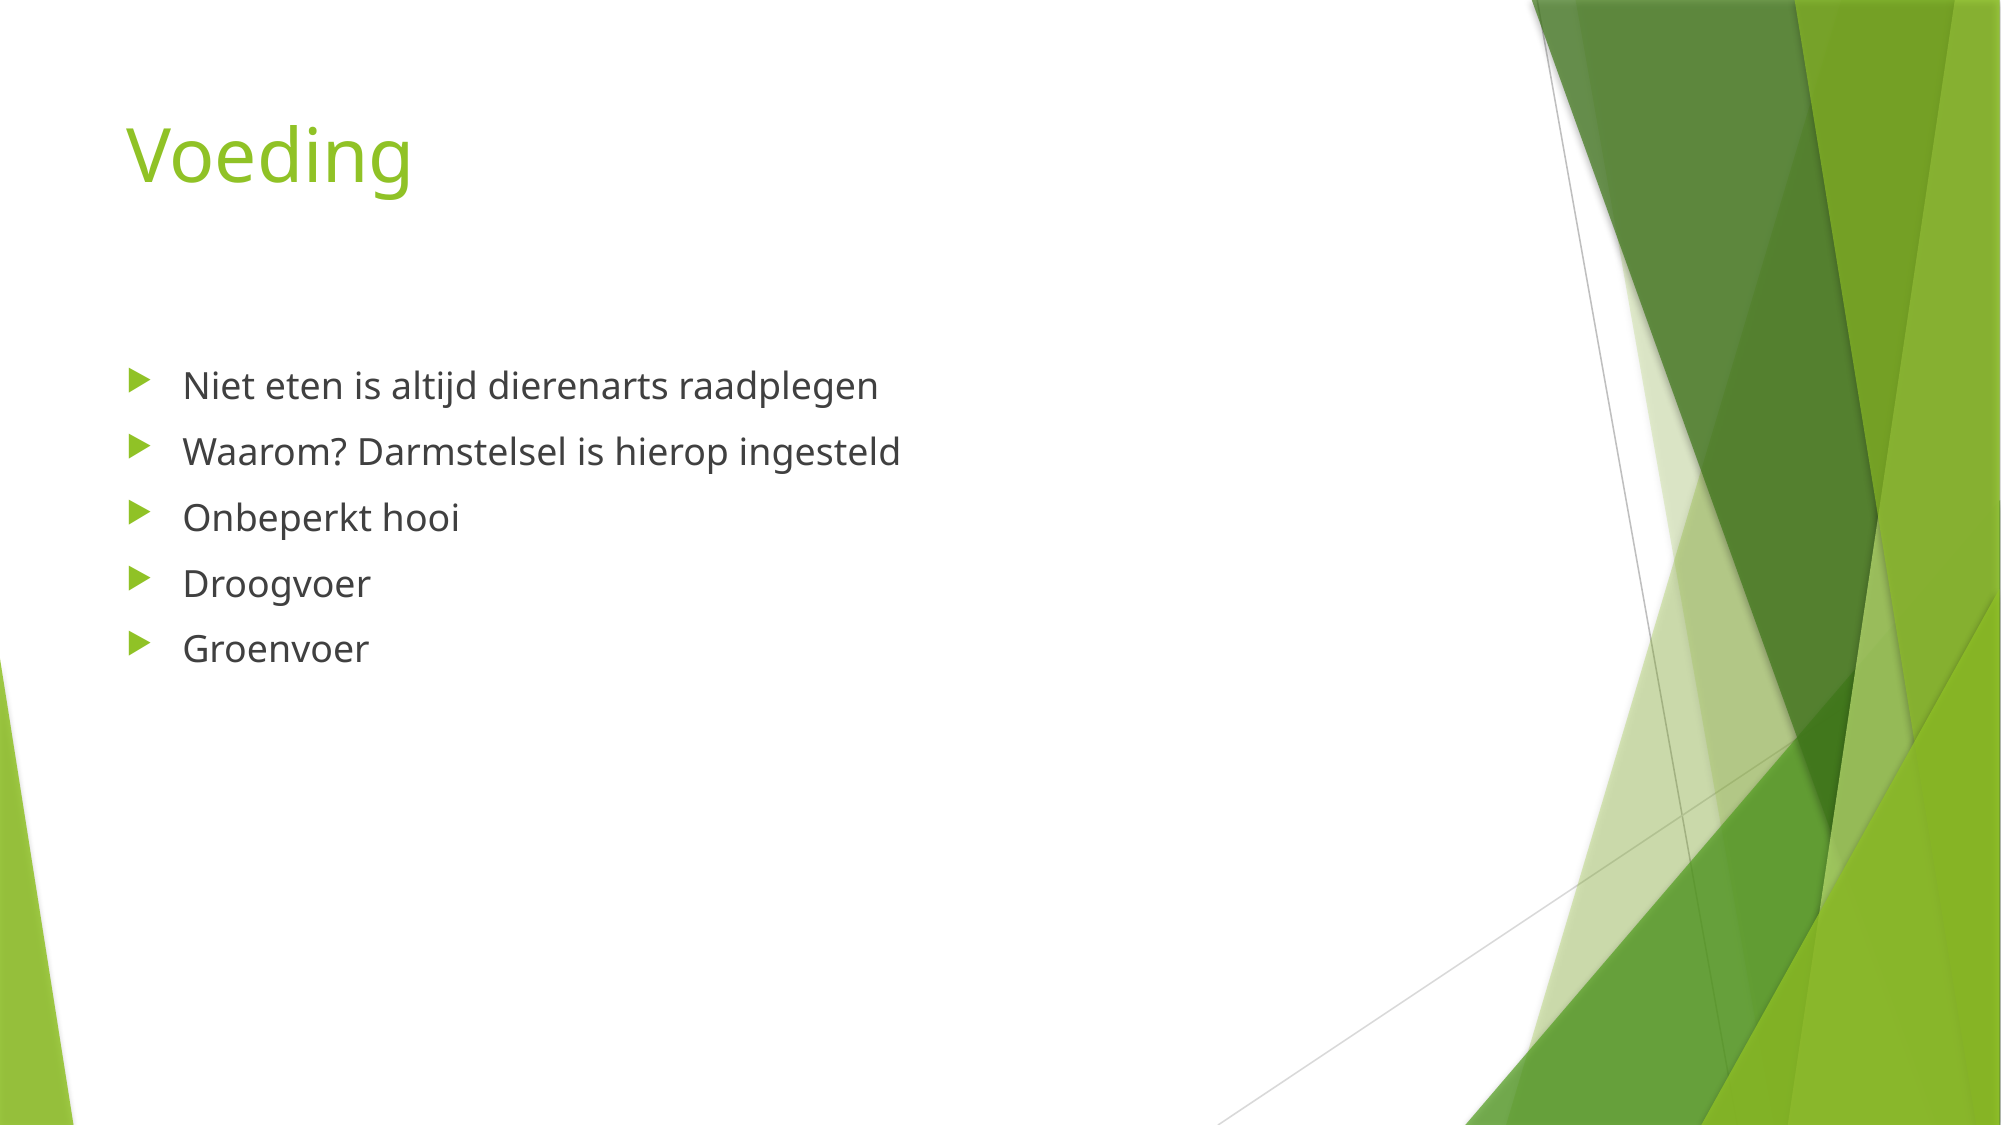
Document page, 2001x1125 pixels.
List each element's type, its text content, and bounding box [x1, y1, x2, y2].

list Niet eten is altijd dierenarts raadplegen Waarom? Darmstelsel is hierop ingesteld Onbeperkt hooi Droogvoer Groenvoer [111, 354, 1522, 992]
title Voeding [111, 99, 1522, 317]
